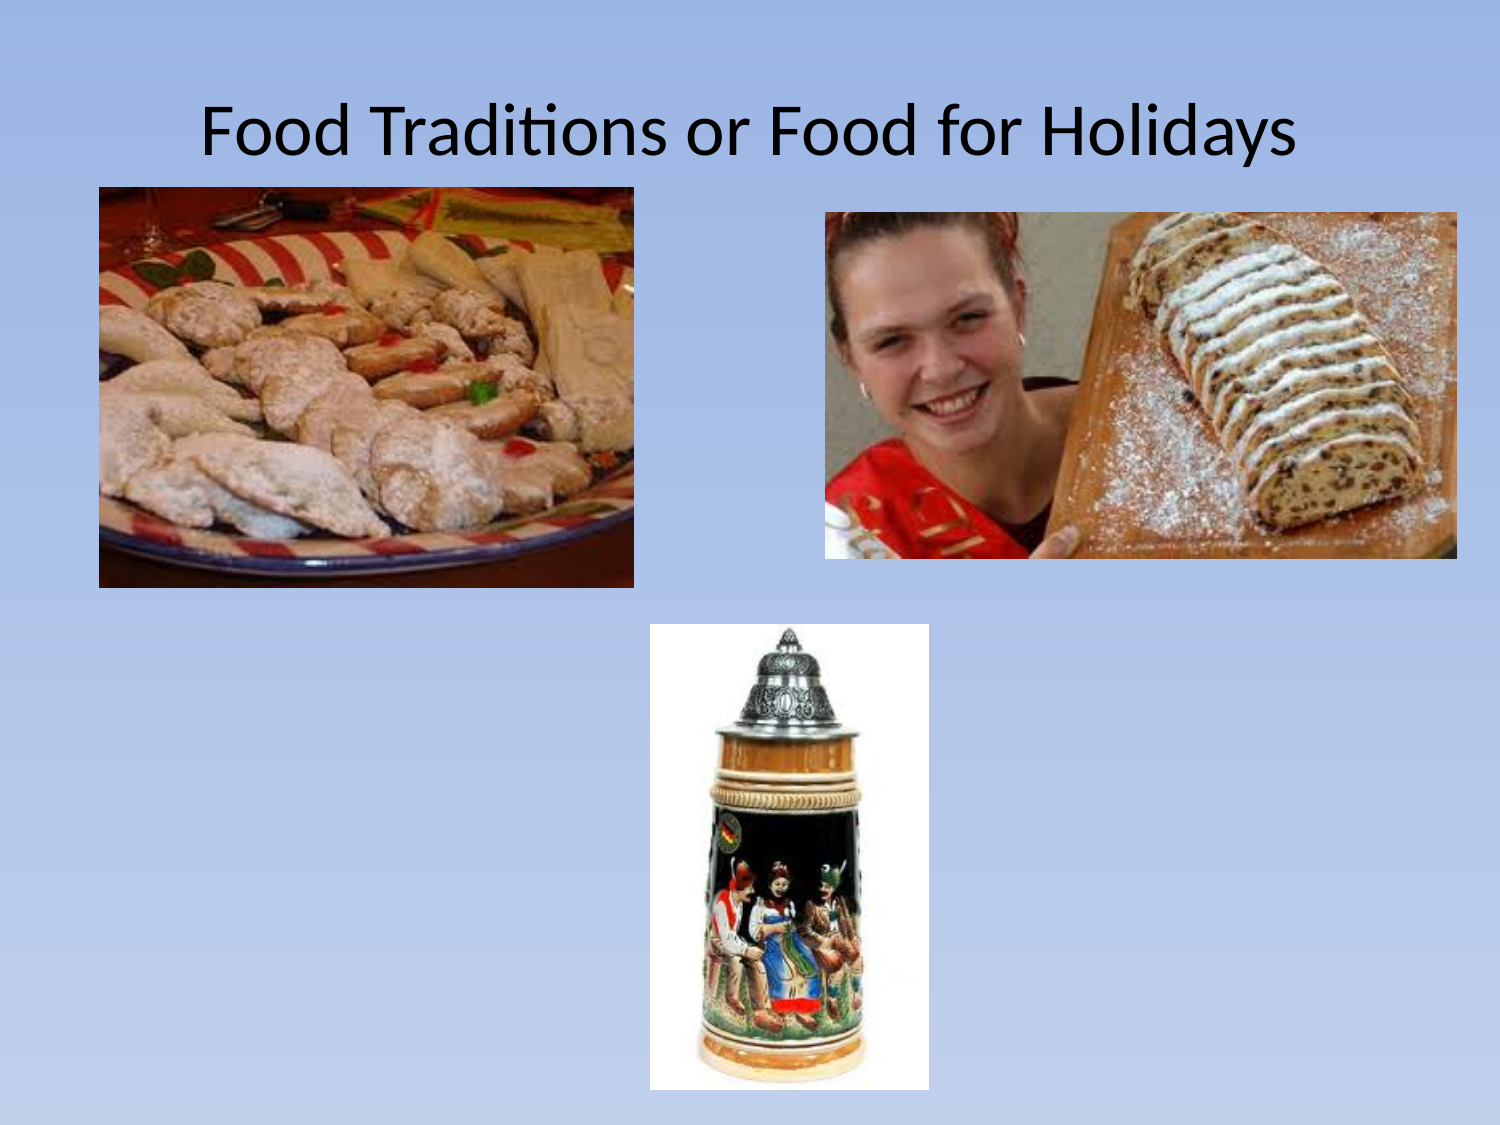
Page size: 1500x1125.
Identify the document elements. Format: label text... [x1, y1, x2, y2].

picture [649, 624, 929, 1090]
title Food Traditions or Food for Holidays [112, 37, 1388, 213]
picture [99, 187, 634, 588]
picture [824, 212, 1457, 559]
